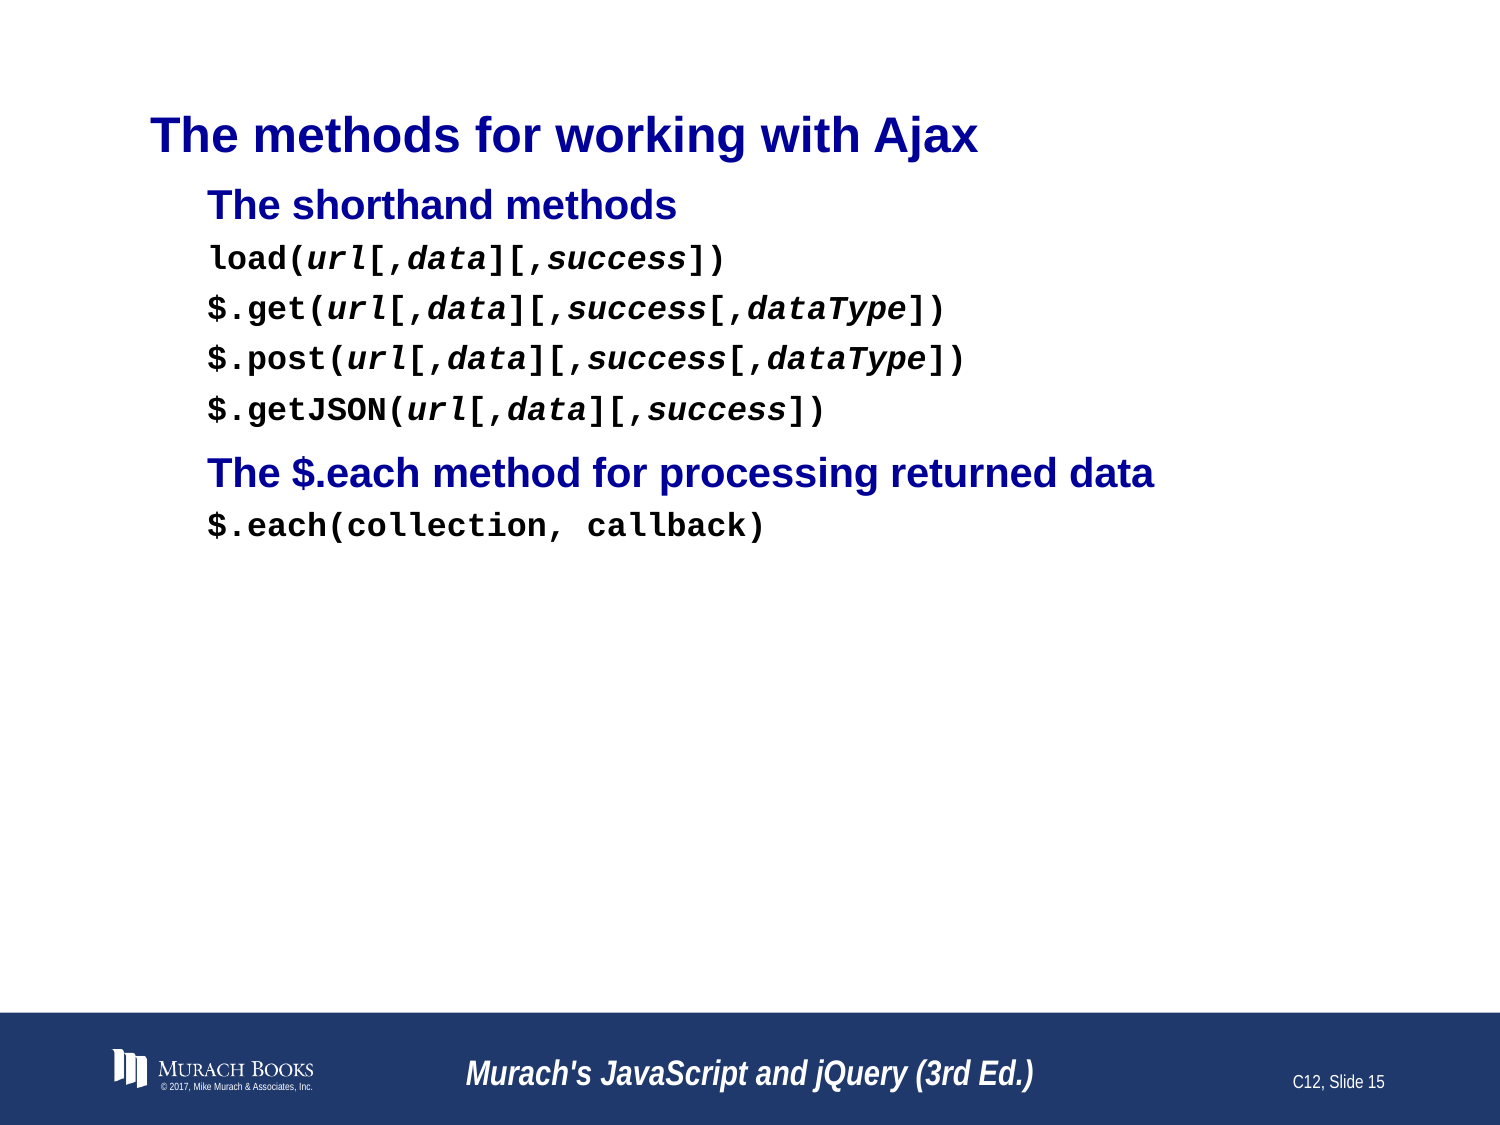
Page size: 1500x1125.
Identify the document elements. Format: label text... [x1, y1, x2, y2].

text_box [149, 162, 1350, 560]
footer © 2017, Mike Murach & Associates, Inc. [12, 1025, 463, 1100]
slide_number Murach's JavaScript and jQuery (3rd Ed.) [463, 1025, 1050, 1100]
slide_number C12, Slide 15 [1087, 1025, 1400, 1100]
title The methods for working with Ajax [150, 102, 1350, 161]
